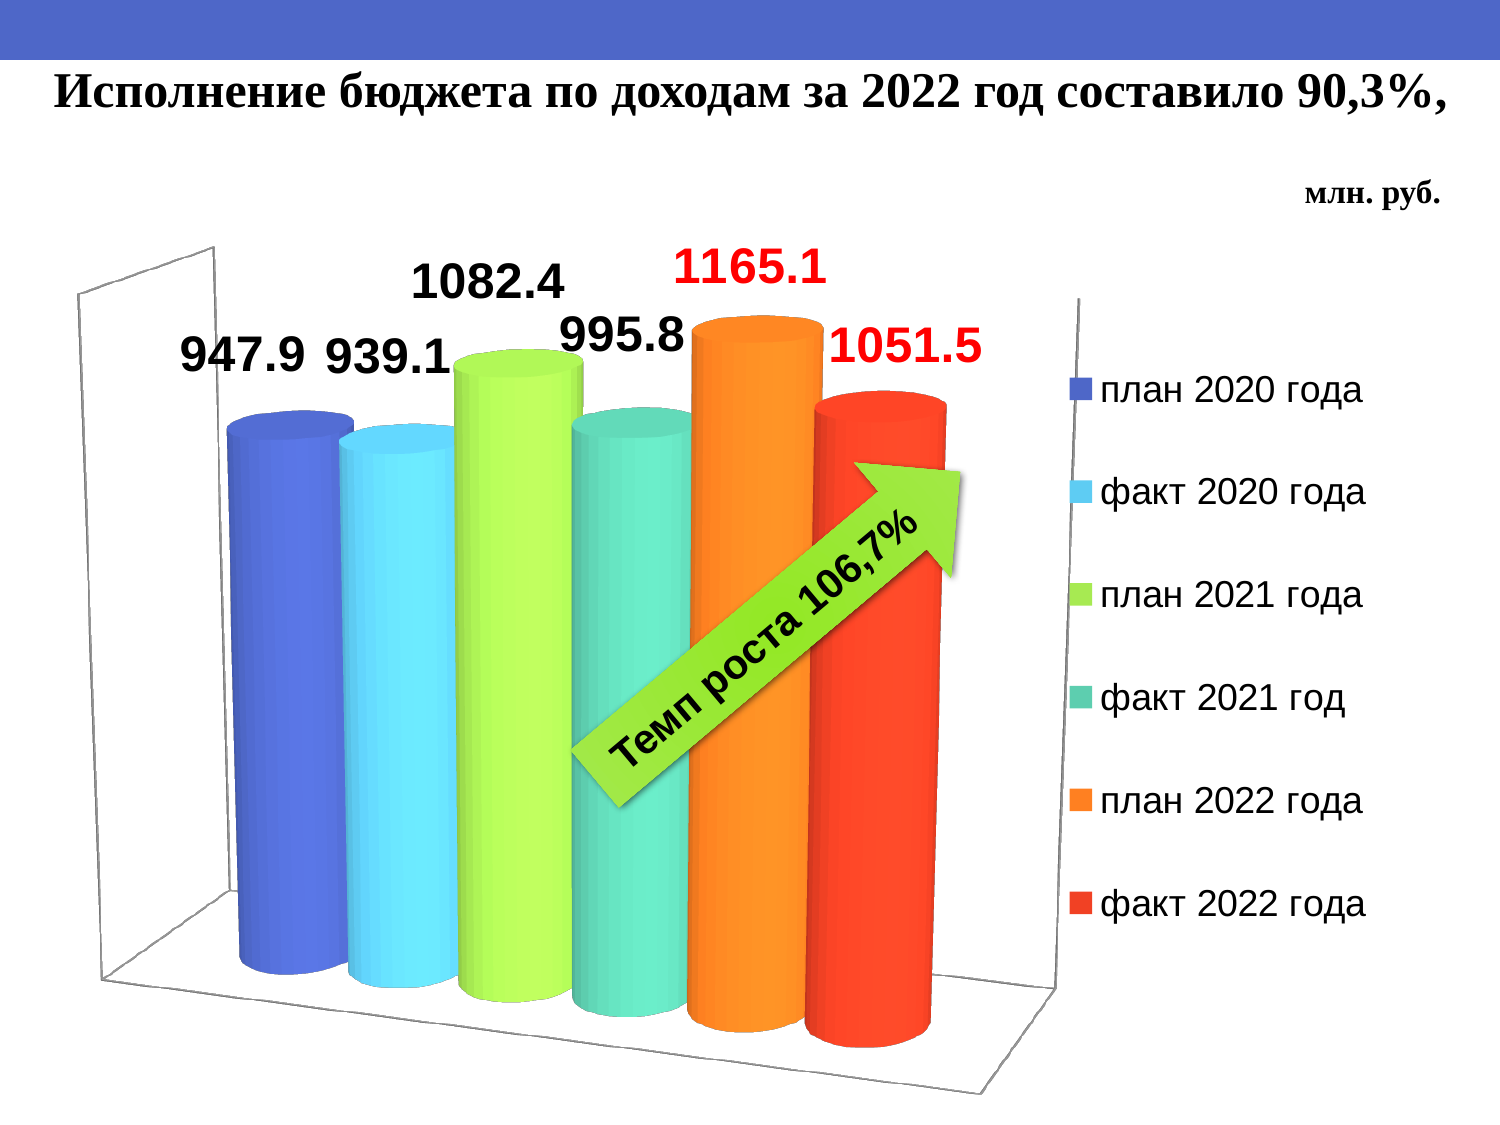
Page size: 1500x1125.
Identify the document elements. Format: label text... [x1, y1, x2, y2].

text_box млн. руб. [1289, 162, 1461, 218]
list Исполнение бюджета по доходам за 2022 год составило 90,3%, [24, 50, 1475, 150]
chart [24, 228, 1476, 1113]
